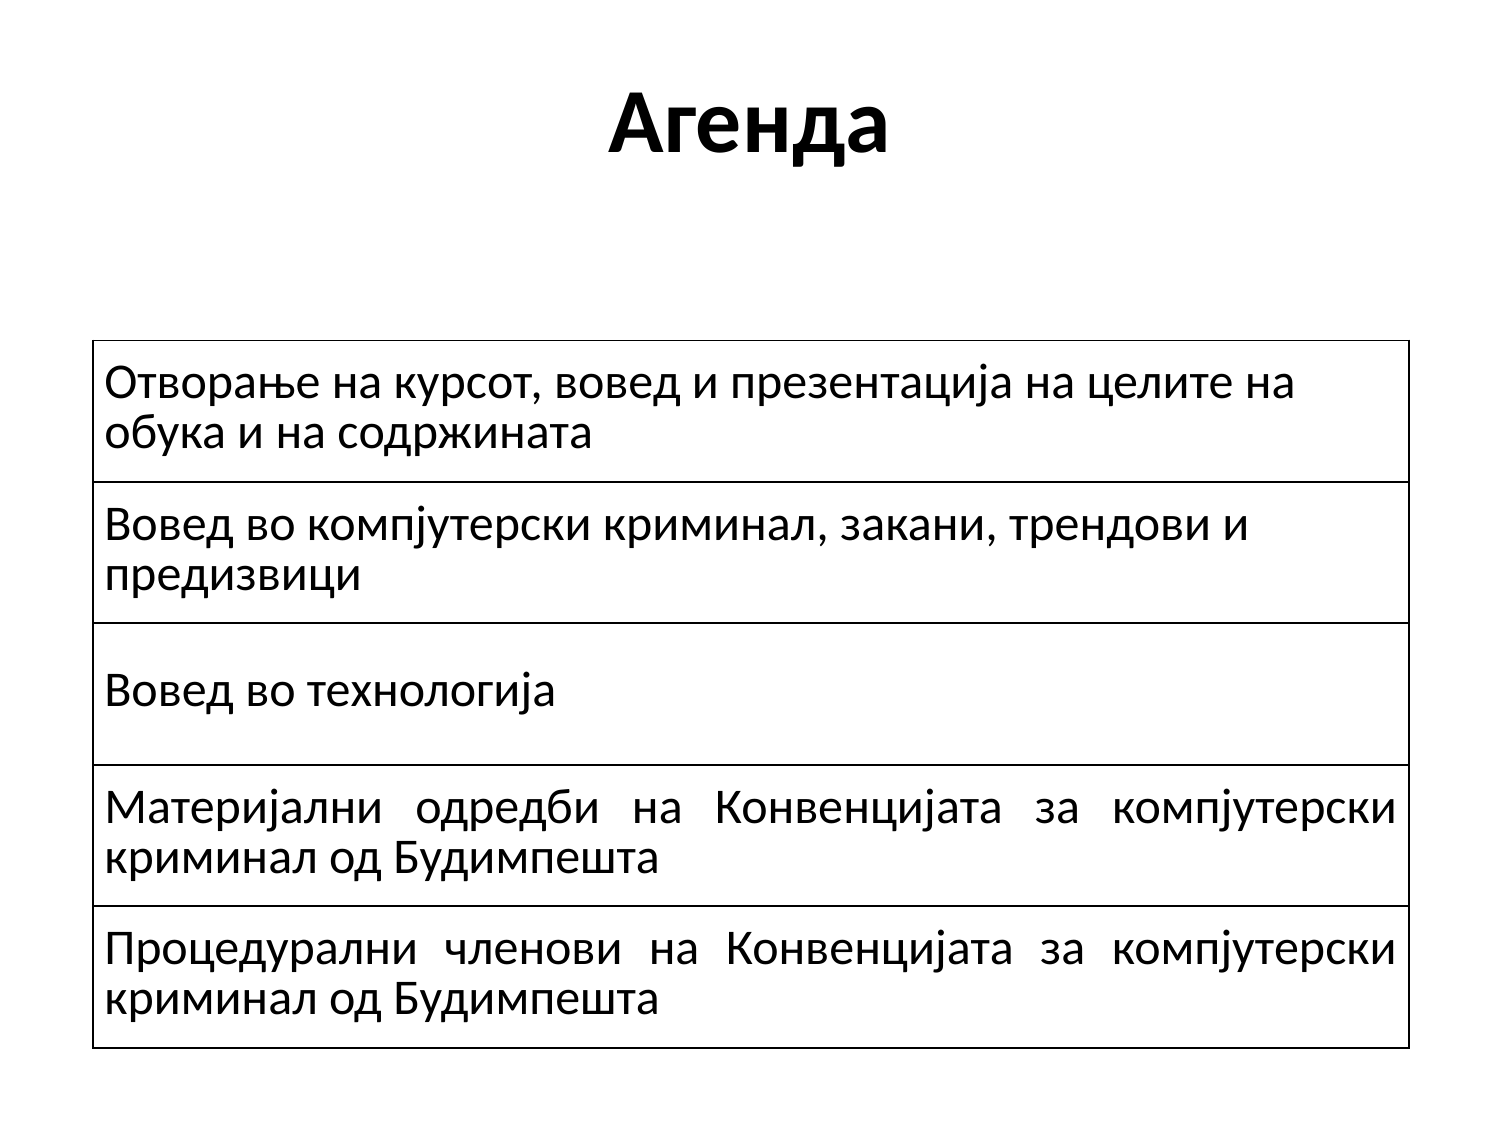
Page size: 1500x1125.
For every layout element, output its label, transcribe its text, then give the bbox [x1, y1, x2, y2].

table_cell Процедурални членови на Конвенцијата за компјутерски криминал од Будимпешта [94, 907, 1408, 1047]
table_cell Вовед во технологија [94, 624, 1408, 764]
title Агенда [75, 45, 1425, 187]
table_cell Вовед во компјутерски криминал, закани, трендови и предизвици [94, 483, 1408, 622]
table_header Отворање на курсот, вовед и презентација на целите на обука и на содржината [94, 341, 1408, 481]
table_cell Материјални одредби на Конвенцијата за компјутерски криминал од Будимпешта [94, 766, 1408, 905]
